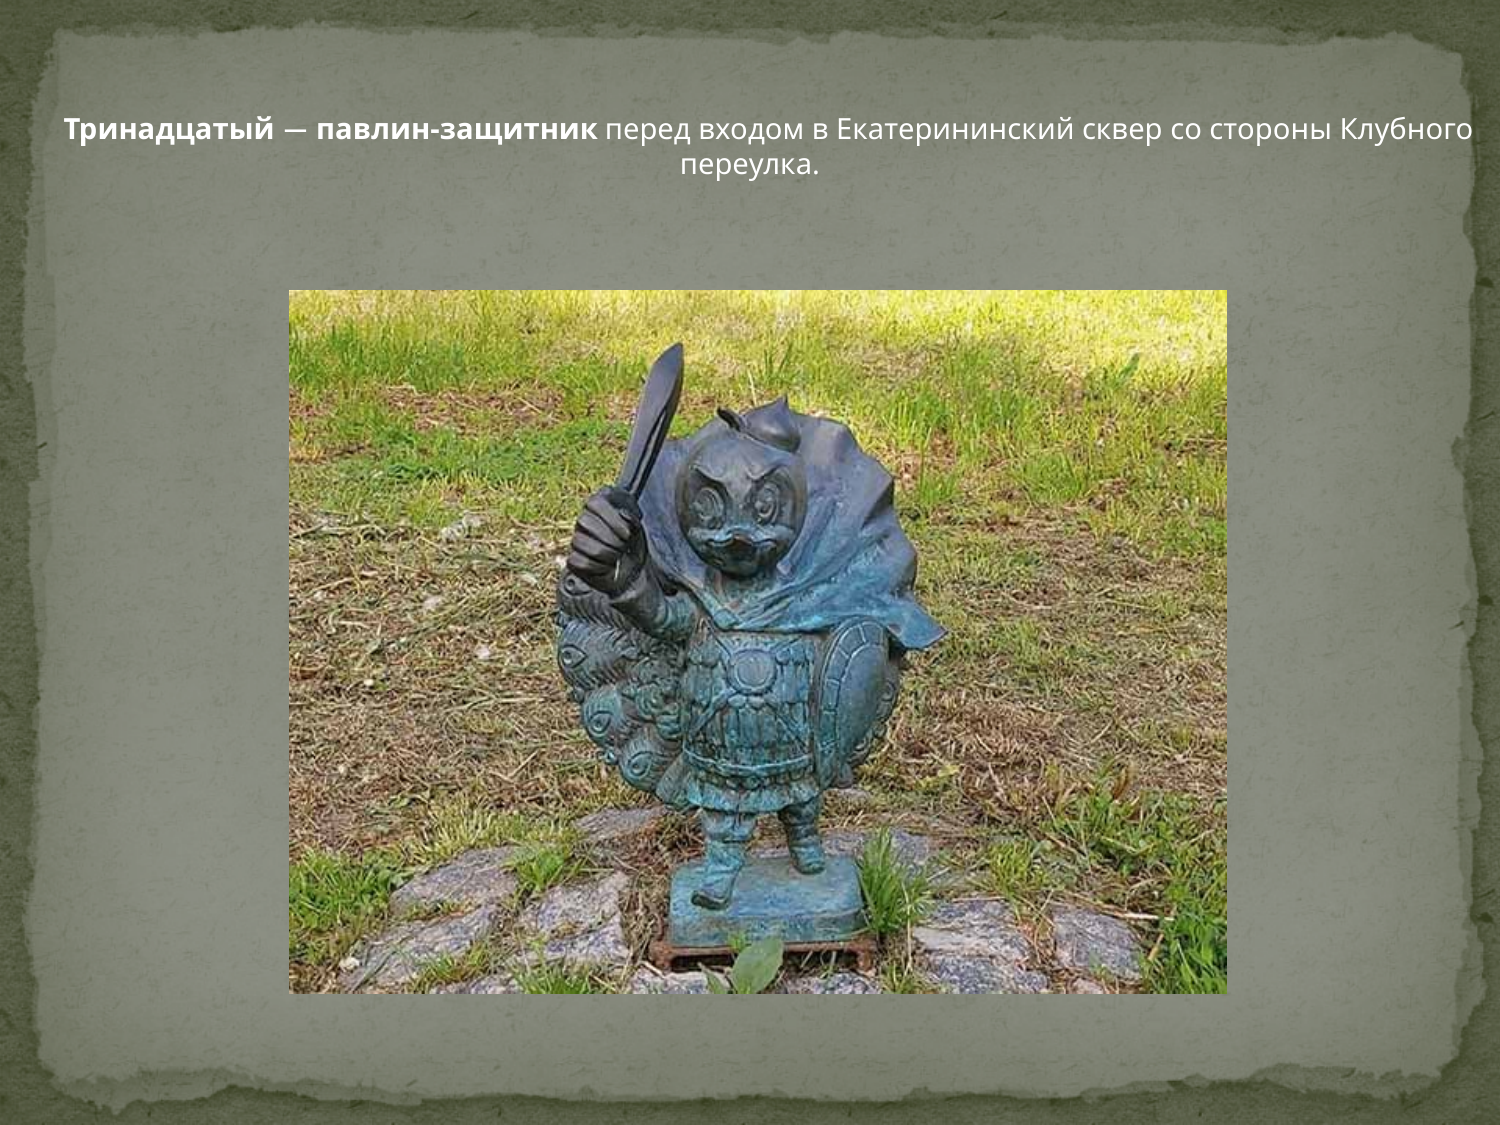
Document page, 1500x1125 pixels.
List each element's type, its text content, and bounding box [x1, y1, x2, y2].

picture [289, 290, 1227, 994]
text_box Тринадцатый — павлин-защитник перед входом в Екатерининский сквер со стороны Клубного переулка. [0, 102, 1500, 188]
